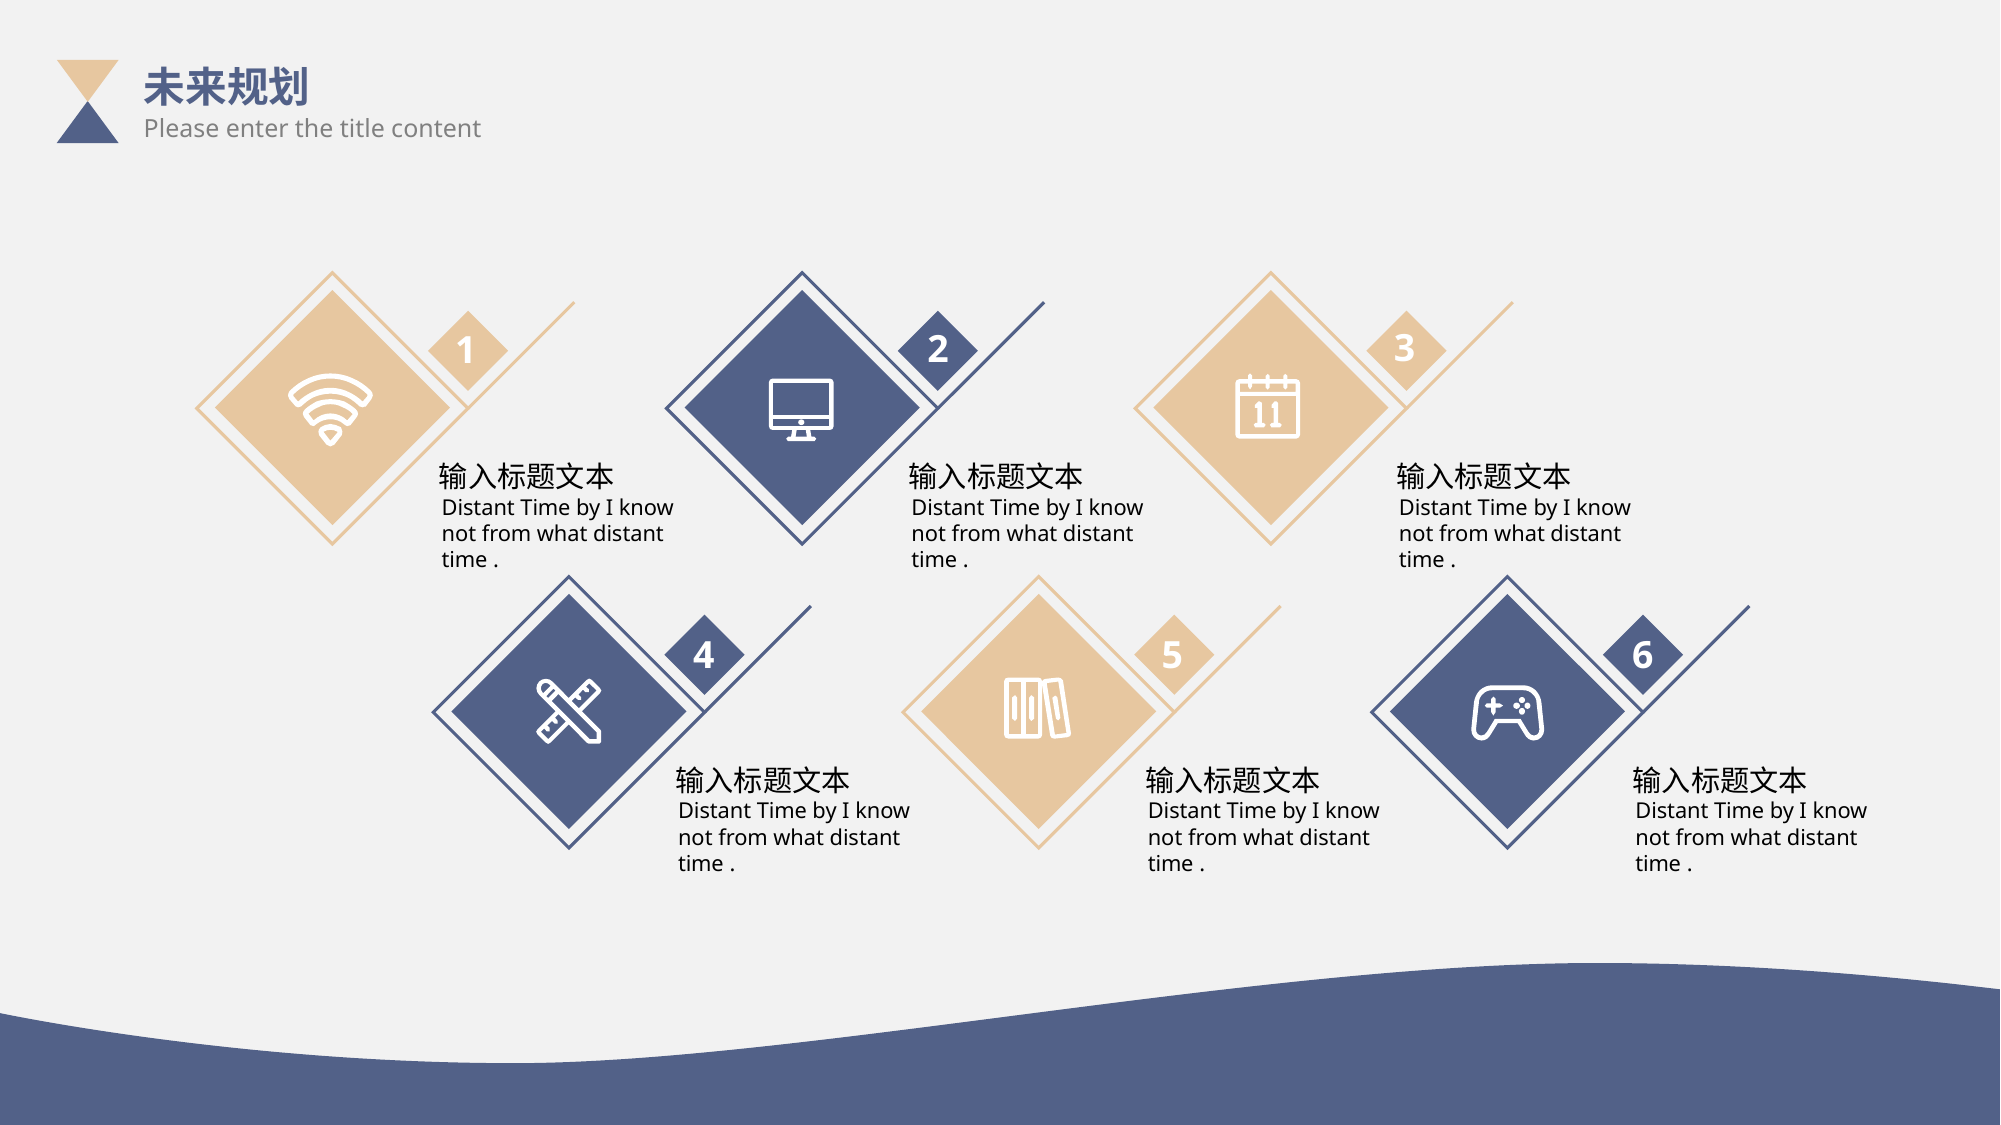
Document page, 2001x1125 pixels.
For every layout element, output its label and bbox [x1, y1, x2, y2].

text_box [0, 961, 2000, 1125]
text_box [56, 52, 525, 151]
text_box [196, 272, 1892, 885]
